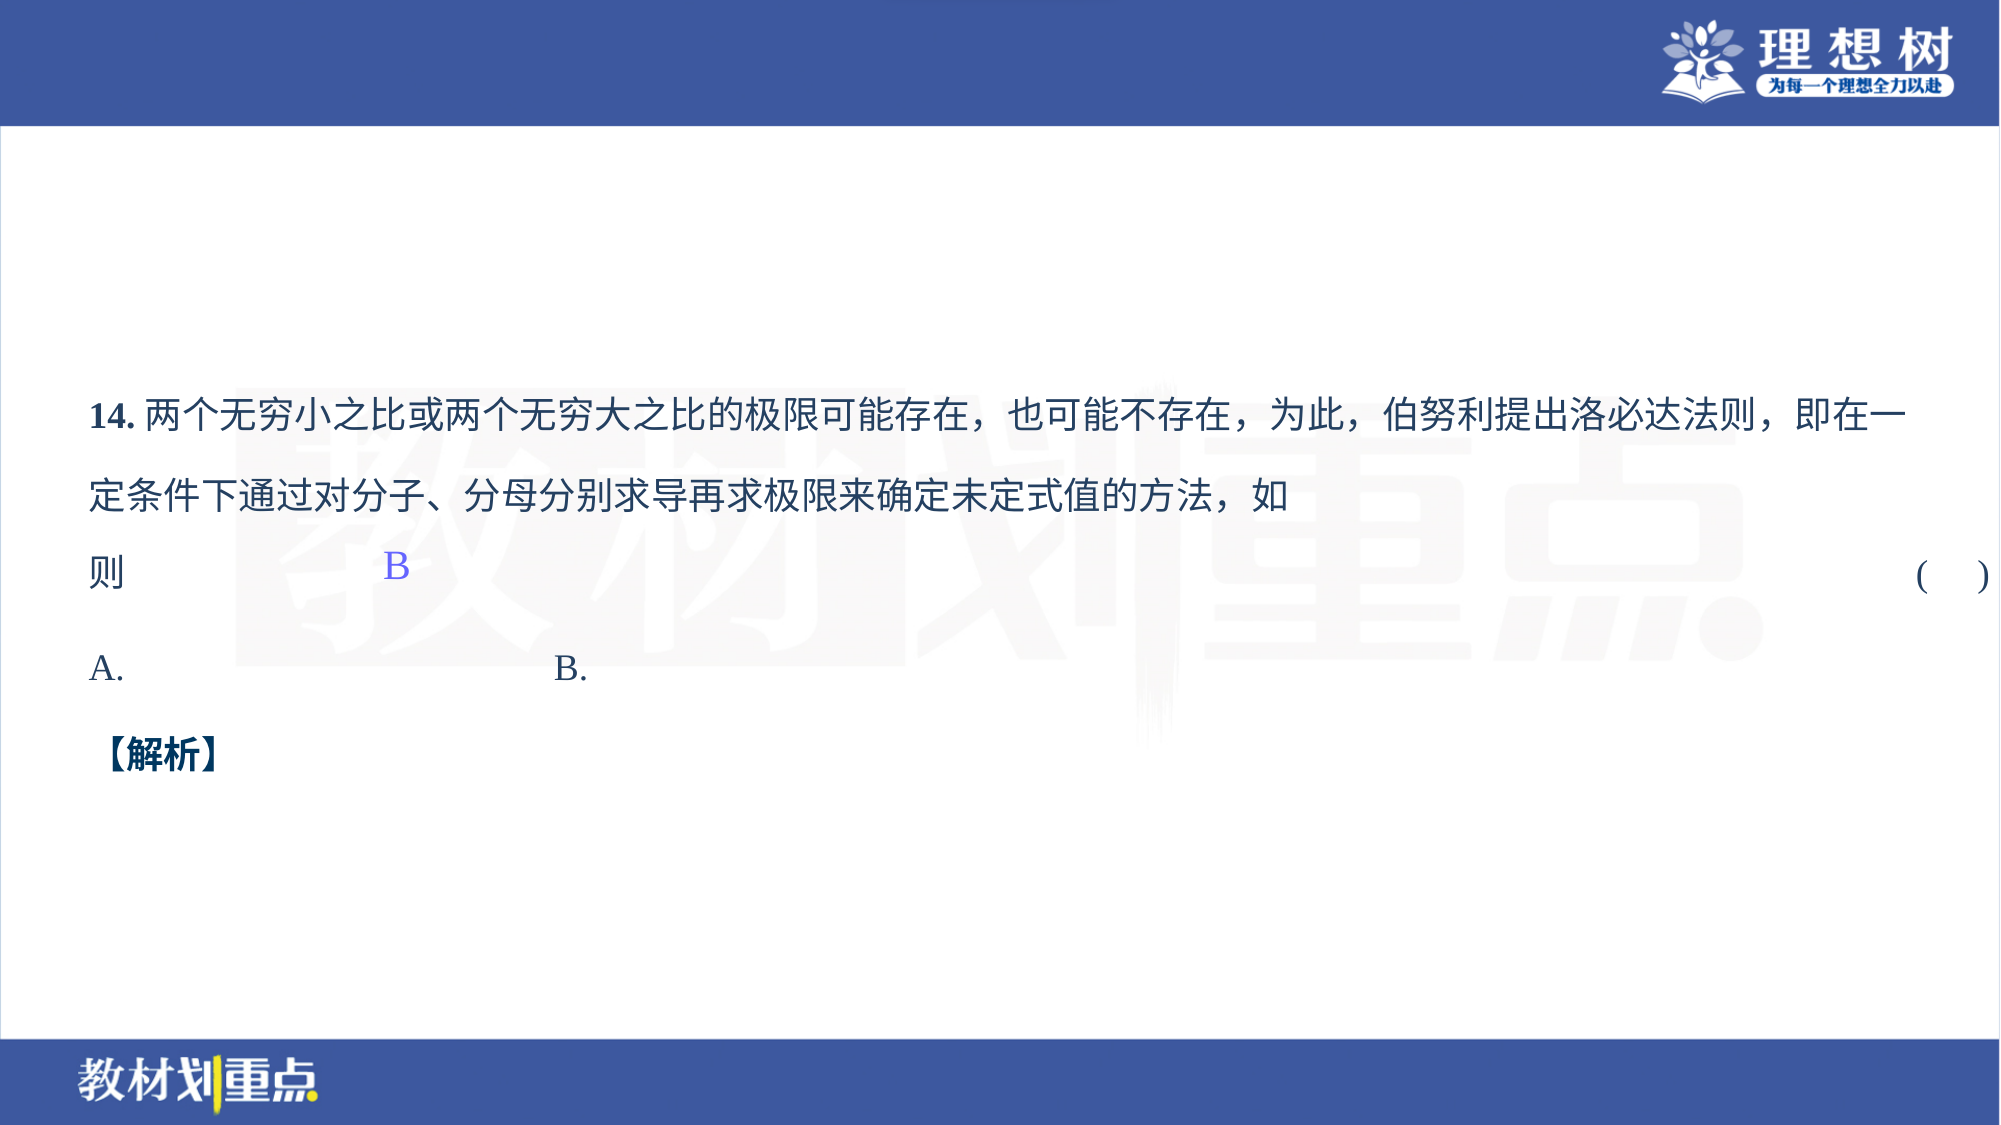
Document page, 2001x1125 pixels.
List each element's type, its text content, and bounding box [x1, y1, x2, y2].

picture [0, 0, 2000, 1125]
text_box B [368, 535, 427, 586]
